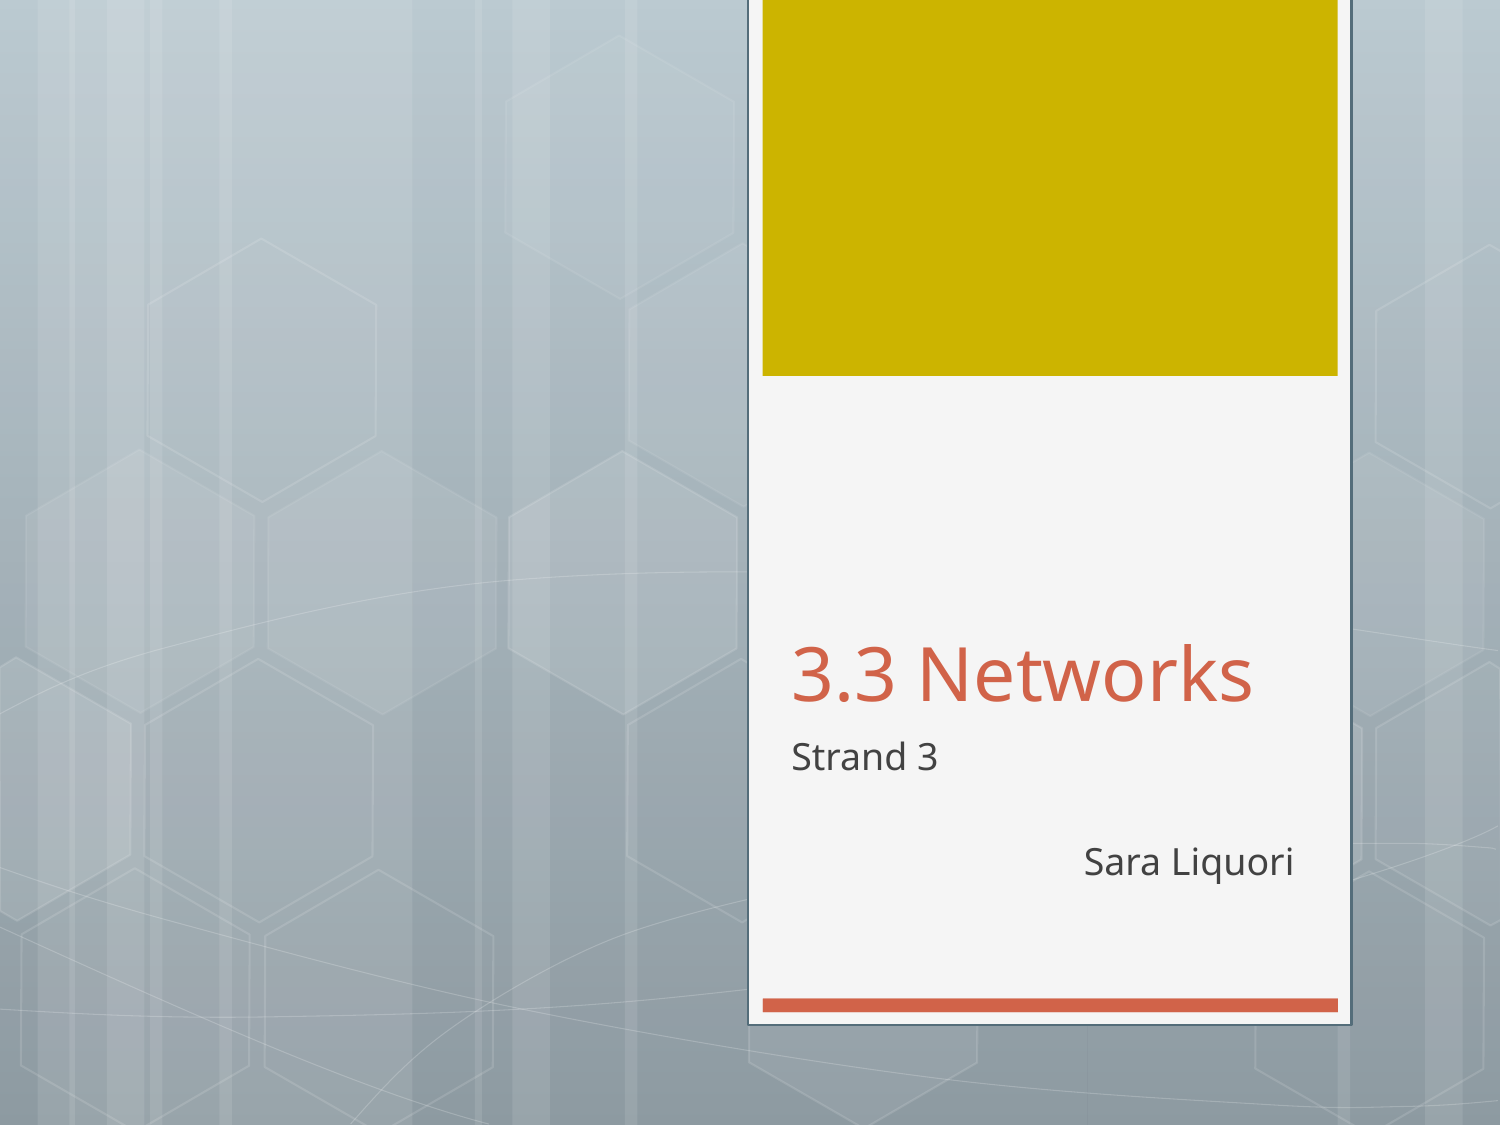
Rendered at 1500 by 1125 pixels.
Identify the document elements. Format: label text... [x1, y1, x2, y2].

title 3.3 Networks [776, 444, 1320, 724]
subtitle Strand 3 Sara Liquori [776, 725, 1320, 933]
